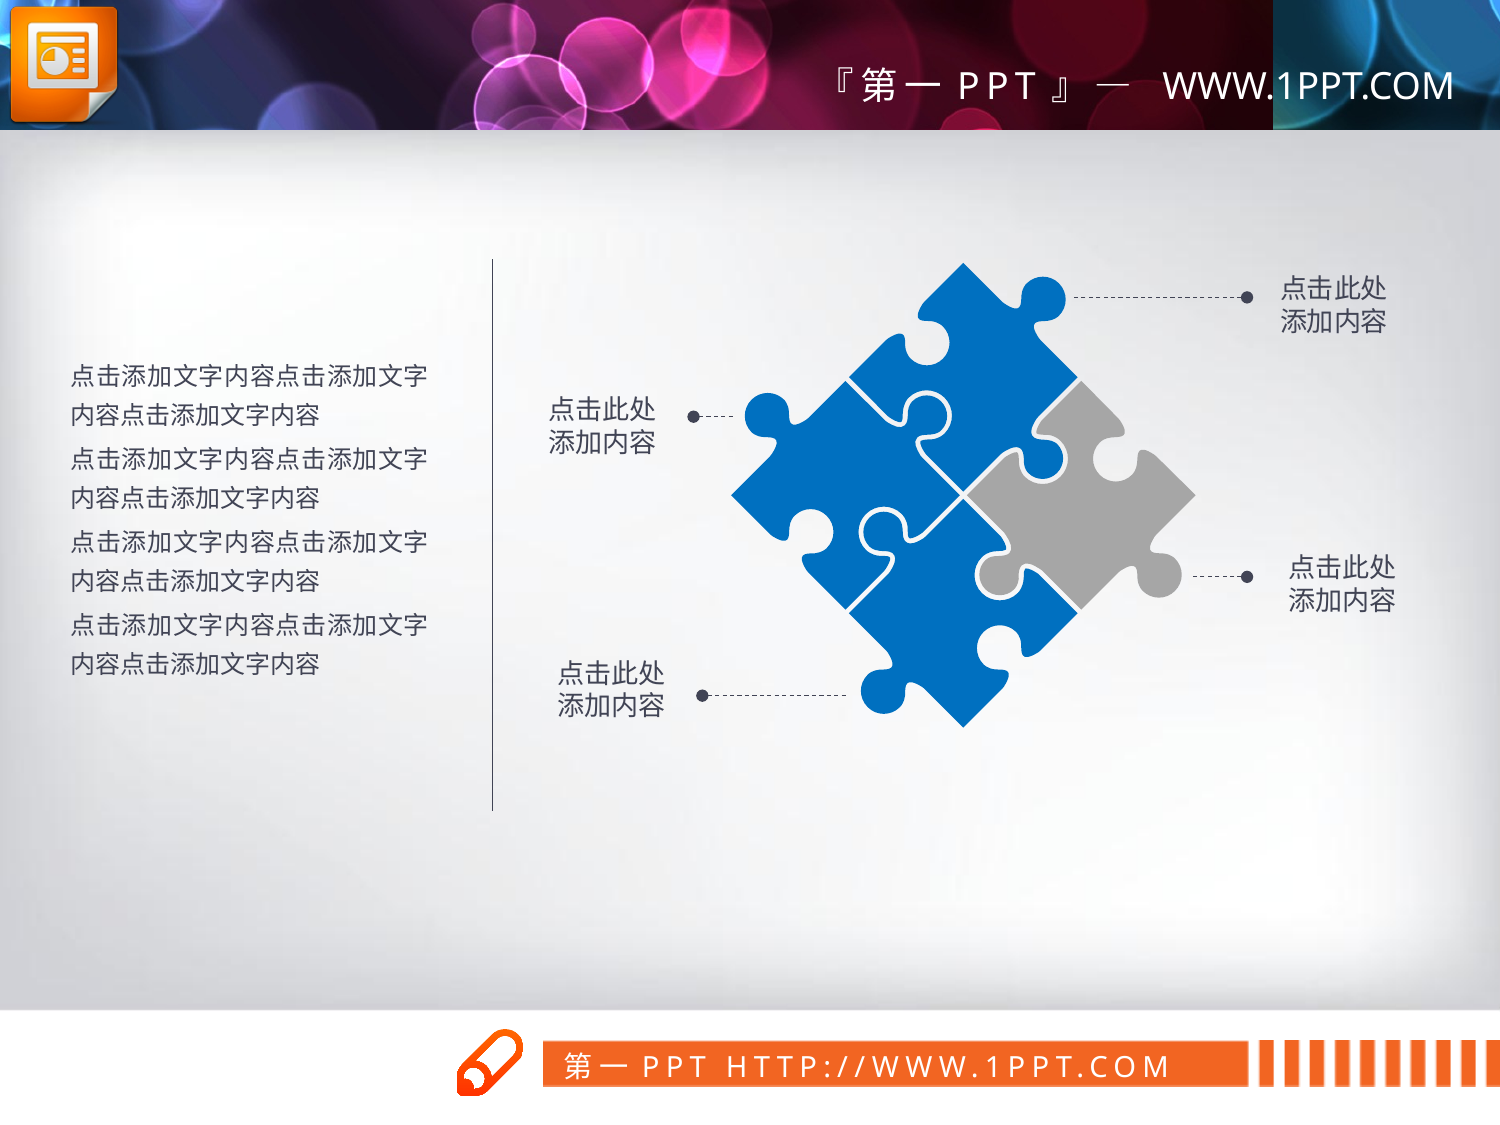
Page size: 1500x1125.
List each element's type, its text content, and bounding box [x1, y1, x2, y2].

text_box 点击此处 添加内容 [1268, 265, 1400, 343]
text_box [731, 380, 960, 610]
text_box 点击此处 添加内容 [537, 386, 668, 463]
text_box [848, 498, 1078, 728]
text_box [966, 380, 1196, 610]
text_box 点击此处 添加内容 [546, 650, 678, 727]
text_box [848, 262, 1078, 492]
text_box 点击添加文字内容点击添加文字内容点击添加文字内容 点击添加文字内容点击添加文字内容点击添加文字内容 点击添加文字内容点击添加文字内容点击添加文字内容 点击添加文字内容点击添加文字内容点击添加文字内容 [59, 346, 441, 766]
picture [543, 1040, 1500, 1087]
picture [0, 0, 1500, 1012]
text_box 点击此处 添加内容 [1277, 545, 1408, 622]
